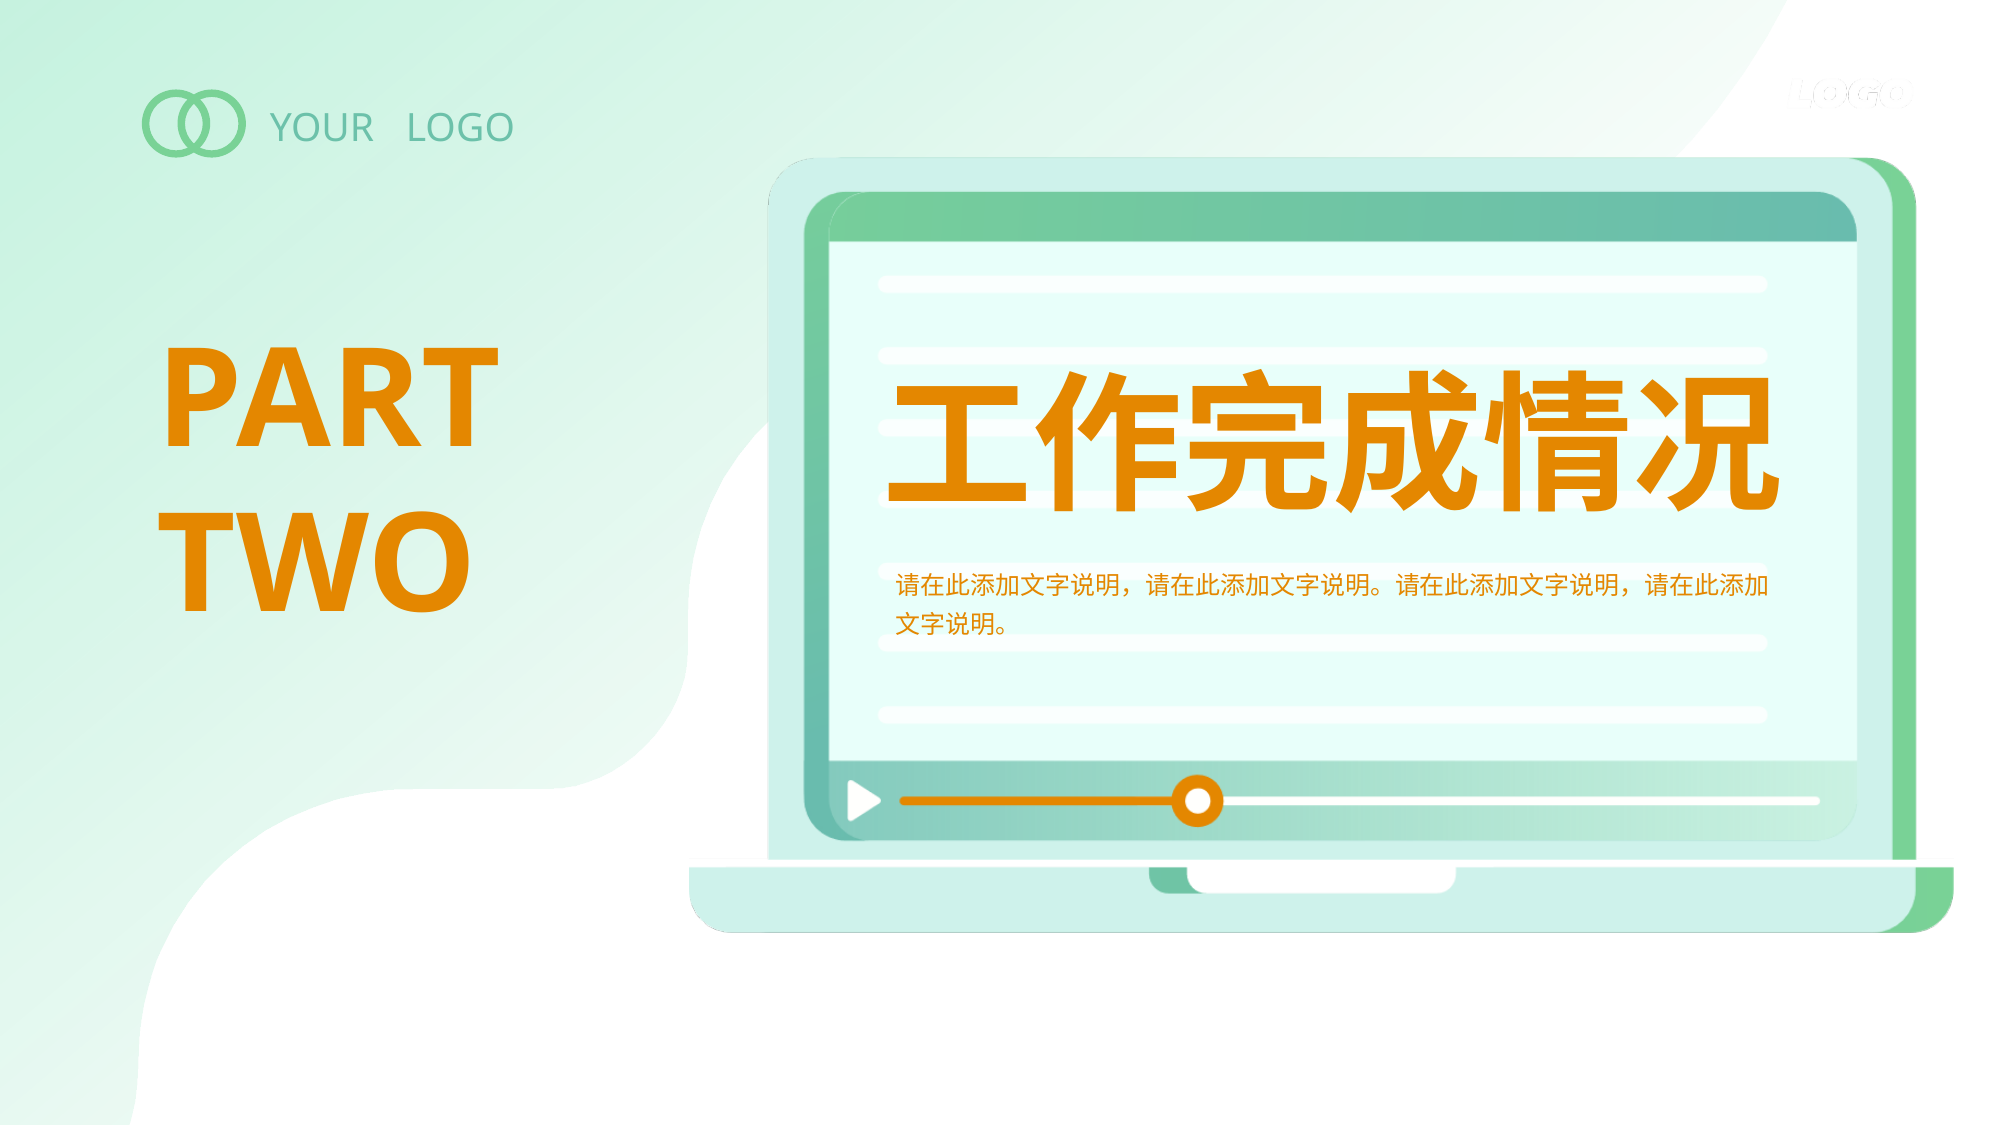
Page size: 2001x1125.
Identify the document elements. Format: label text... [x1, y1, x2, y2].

picture [1785, 78, 1914, 109]
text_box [141, 89, 533, 158]
text_box PART TWO [141, 301, 559, 647]
picture [689, 157, 1954, 934]
text_box [0, 0, 1786, 1125]
